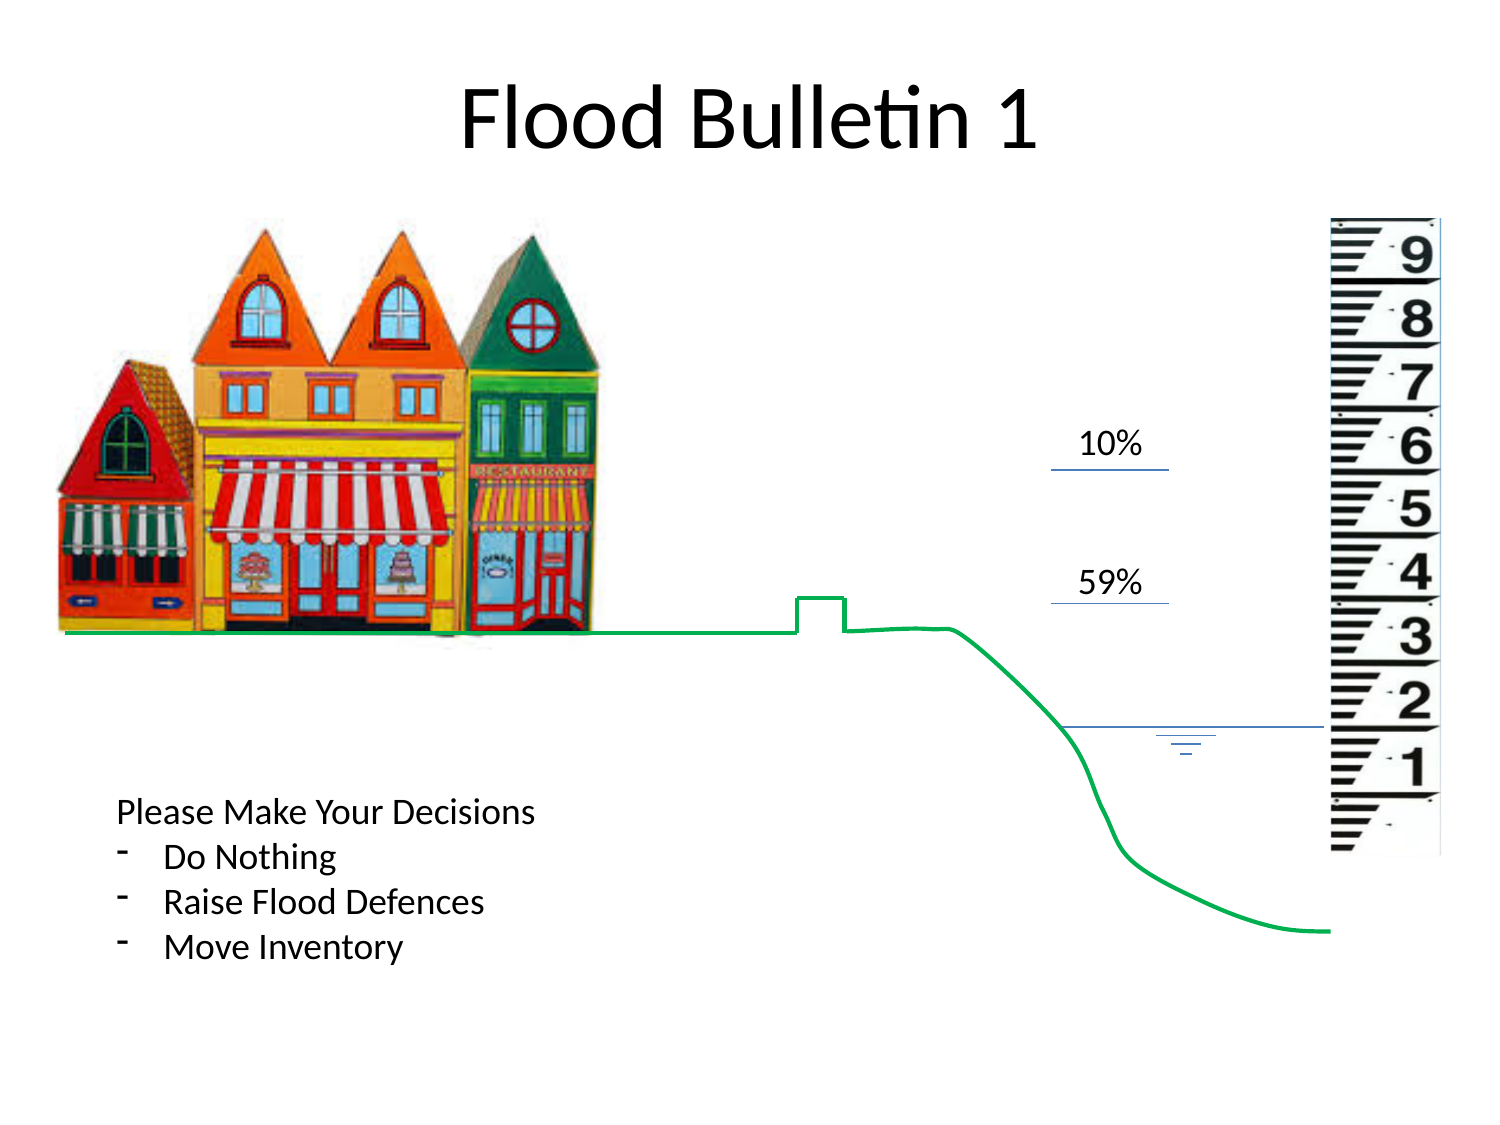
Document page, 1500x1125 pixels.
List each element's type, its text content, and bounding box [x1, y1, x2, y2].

title Flood Bulletin 1 [75, 45, 1425, 233]
text_box 10% [1063, 410, 1158, 469]
text_box Please Make Your Decisions Do Nothing Raise Flood Defences Move Inventory [101, 779, 551, 975]
picture [1330, 218, 1442, 858]
text_box 59% [1063, 549, 1158, 602]
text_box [1060, 726, 1325, 755]
text_box [849, 626, 1331, 934]
picture [0, 218, 657, 650]
